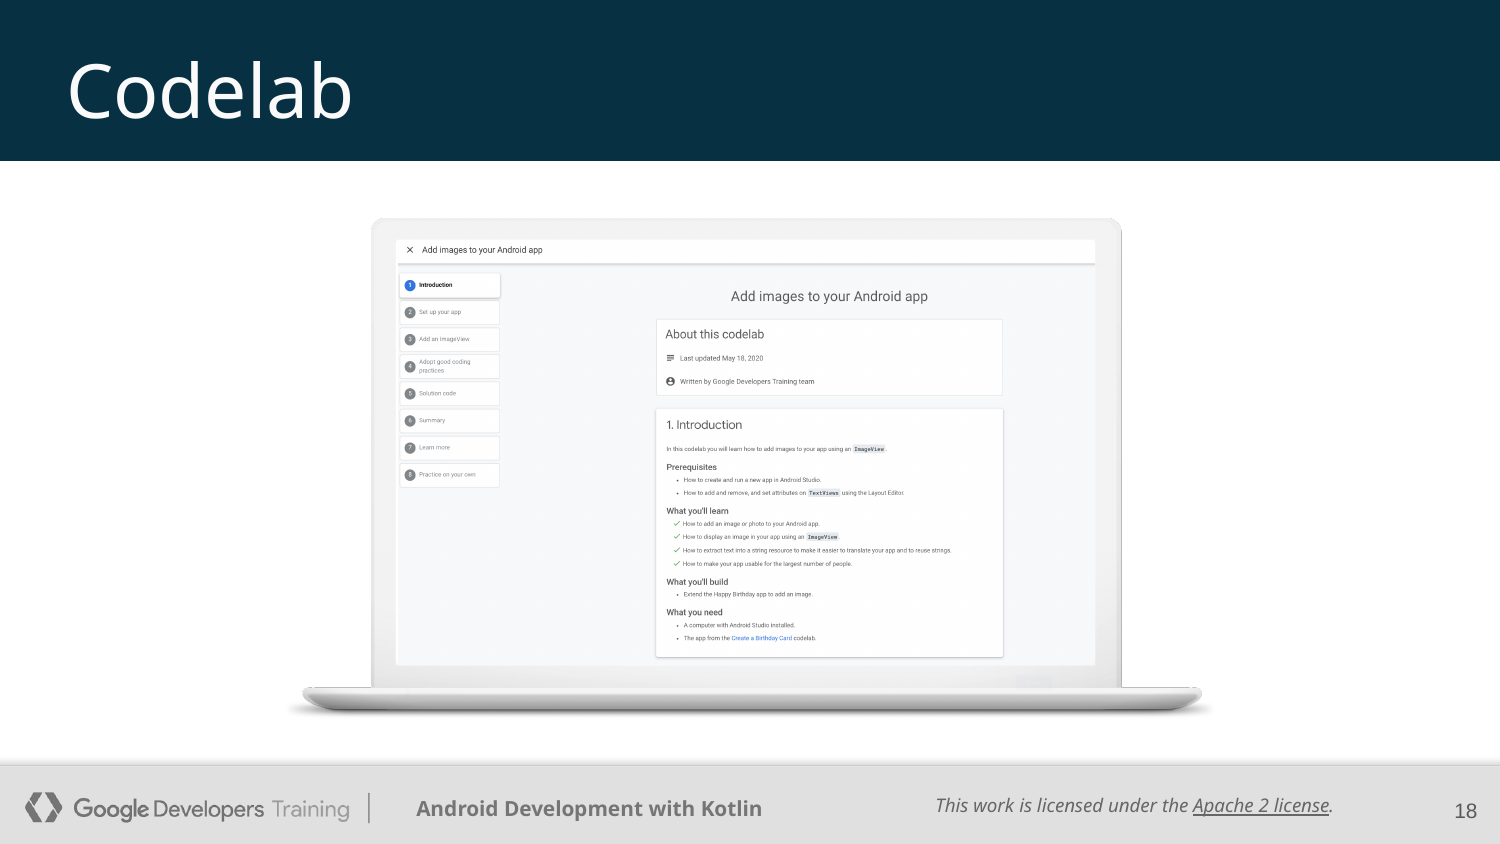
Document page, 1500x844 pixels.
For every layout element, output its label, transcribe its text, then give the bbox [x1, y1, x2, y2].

title Codelab [51, 28, 1449, 122]
picture [0, 159, 1500, 844]
slide_number ‹#› [1402, 777, 1493, 842]
